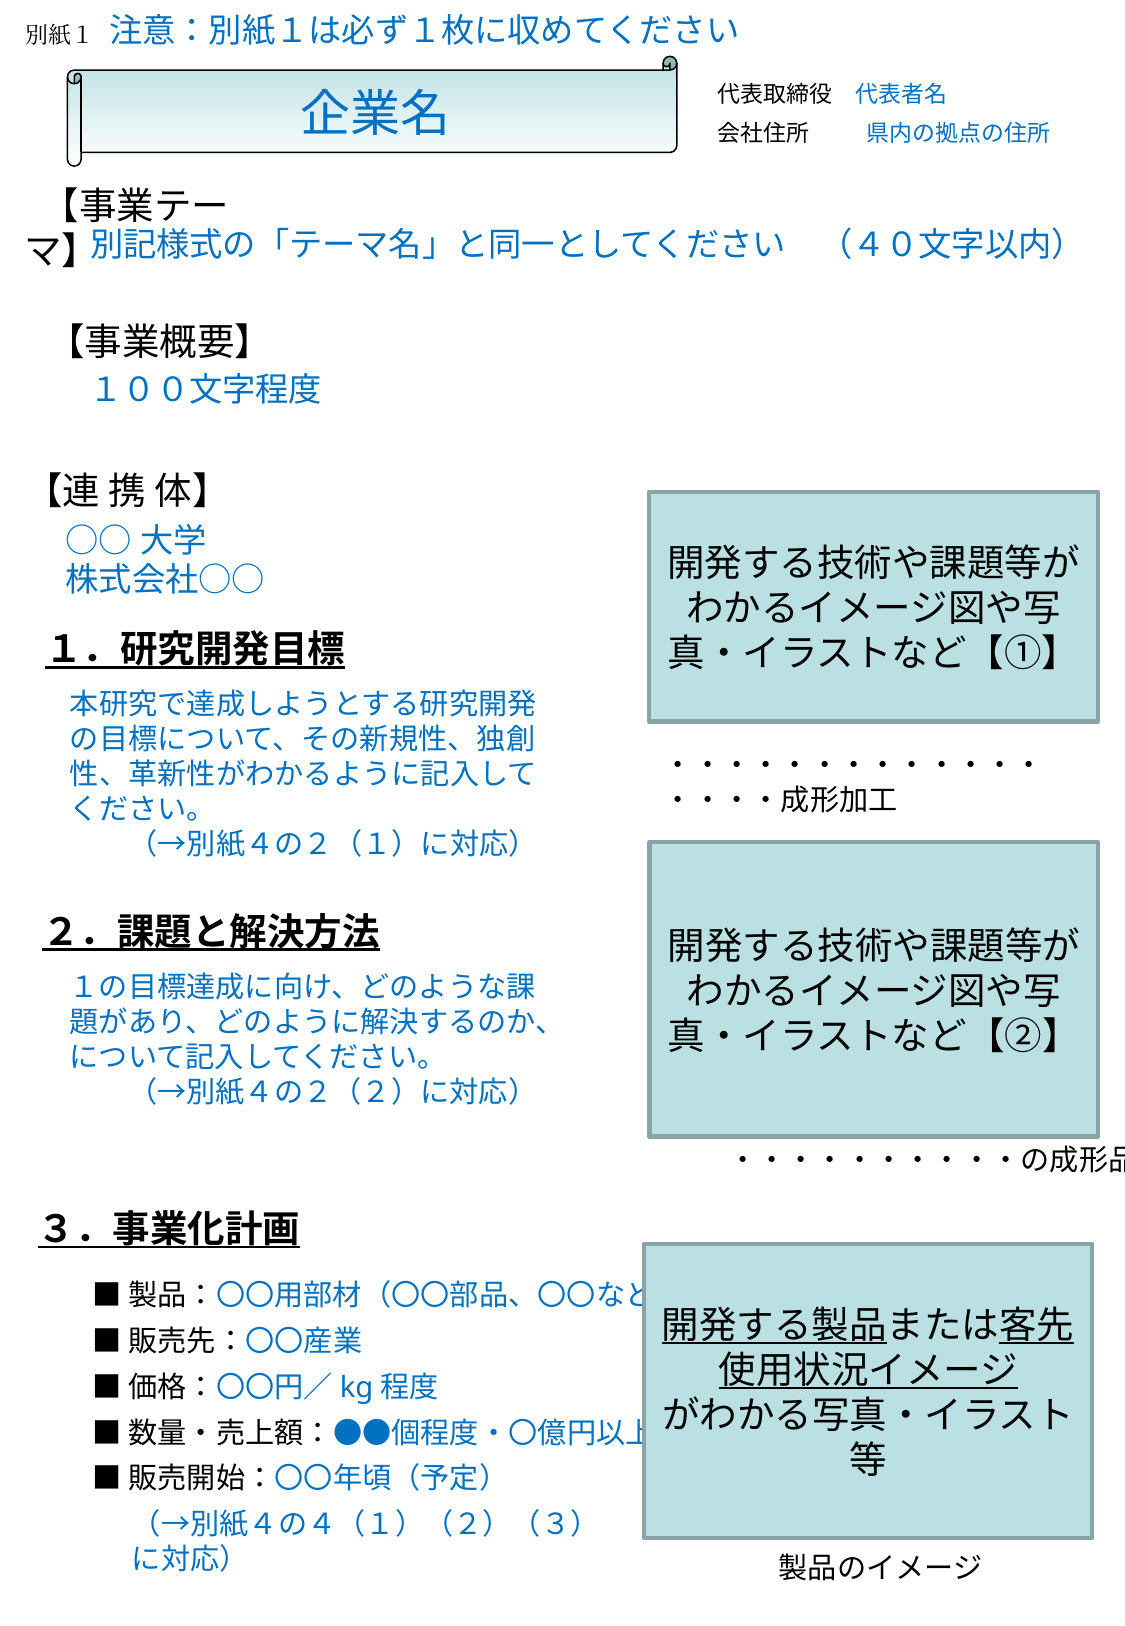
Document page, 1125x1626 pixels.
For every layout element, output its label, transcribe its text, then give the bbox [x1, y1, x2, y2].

text_box ３．事業化計画 [22, 1197, 315, 1258]
text_box 代表取締役 代表者名 会社住所 県内の拠点の住所 [702, 72, 1093, 154]
text_box 開発する技術や課題等がわかるイメージ図や写真・イラストなど【①】 [649, 491, 1098, 722]
text_box ２．課題と解決方法 [27, 900, 614, 960]
text_box 企業名 [67, 56, 677, 167]
text_box 本研究で達成しようとする研究開発 の目標について、その新規性、独創性、革新性がわかるように記入してください。 （→別紙４の２（１）に対応） [55, 678, 566, 865]
text_box 【事業概要】 [14, 310, 1121, 371]
text_box ・・・・・・・・・・の成形品 [713, 1137, 1007, 1184]
text_box 開発する製品または客先使用状況イメージ がわかる写真・イラスト等 [643, 1243, 1093, 1538]
text_box １００文字程度 [74, 360, 1106, 416]
text_box １．研究開発目標 [30, 618, 650, 678]
text_box 別記様式の「テーマ名」と同一としてください （４０文字以内） [75, 215, 1106, 271]
text_box 製品のイメージ [763, 1541, 1019, 1592]
text_box 【連 携 体】 [10, 460, 245, 520]
text_box （→別紙４の４（１）（２）（３）に対応） [117, 1498, 628, 1625]
text_box 開発する技術や課題等がわかるイメージ図や写真・イラストなど【②】 [649, 842, 1098, 1137]
text_box １の目標達成に向け、どのような課題があり、どのように解決するのか、について記入してください。 （→別紙４の２（２）に対応） [54, 960, 574, 1149]
text_box 注意：別紙１は必ず１枚に収めてください [94, 1, 1125, 56]
text_box ■製品：〇〇用部材（〇〇部品、〇〇など） ■販売先：〇〇産業 ■価格：〇〇円／kg程度 ■数量・売上額：●●個程度・〇億円以上 ■販売開始：〇〇年頃（予定） [77, 1258, 643, 1503]
text_box 別紙１ [0, 13, 94, 56]
text_box ○○大学 株式会社○○ [51, 511, 359, 606]
text_box 【事業テーマ】 [9, 175, 315, 280]
text_box ・・・・・・・・・・・・・・・・・成形加工 [649, 739, 1060, 790]
